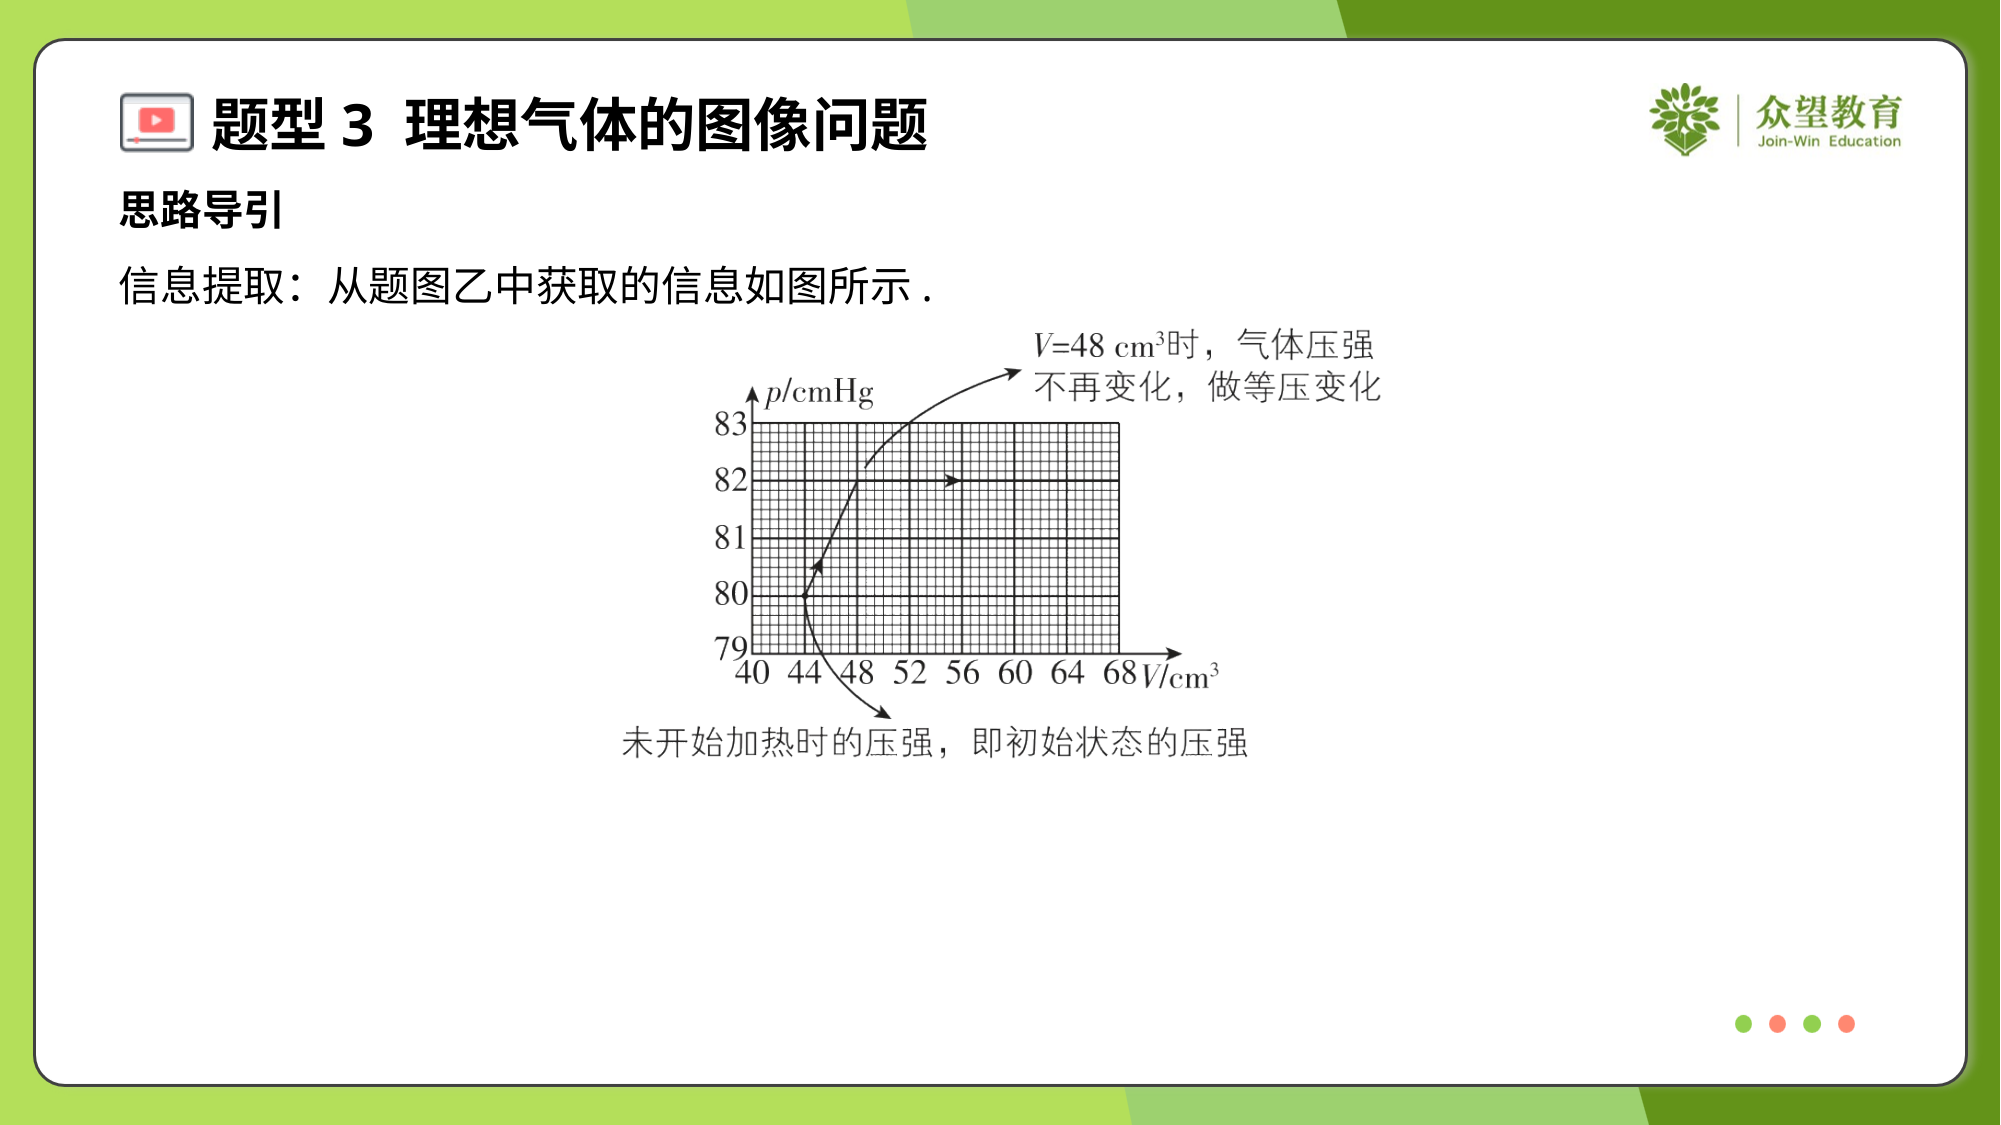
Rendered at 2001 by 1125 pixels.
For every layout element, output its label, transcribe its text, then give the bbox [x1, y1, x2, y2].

picture [0, 0, 2000, 1125]
text_box 信息提取：从题图乙中获取的信息如图所示. [118, 234, 1883, 302]
text_box 思路导引 [118, 158, 1883, 226]
